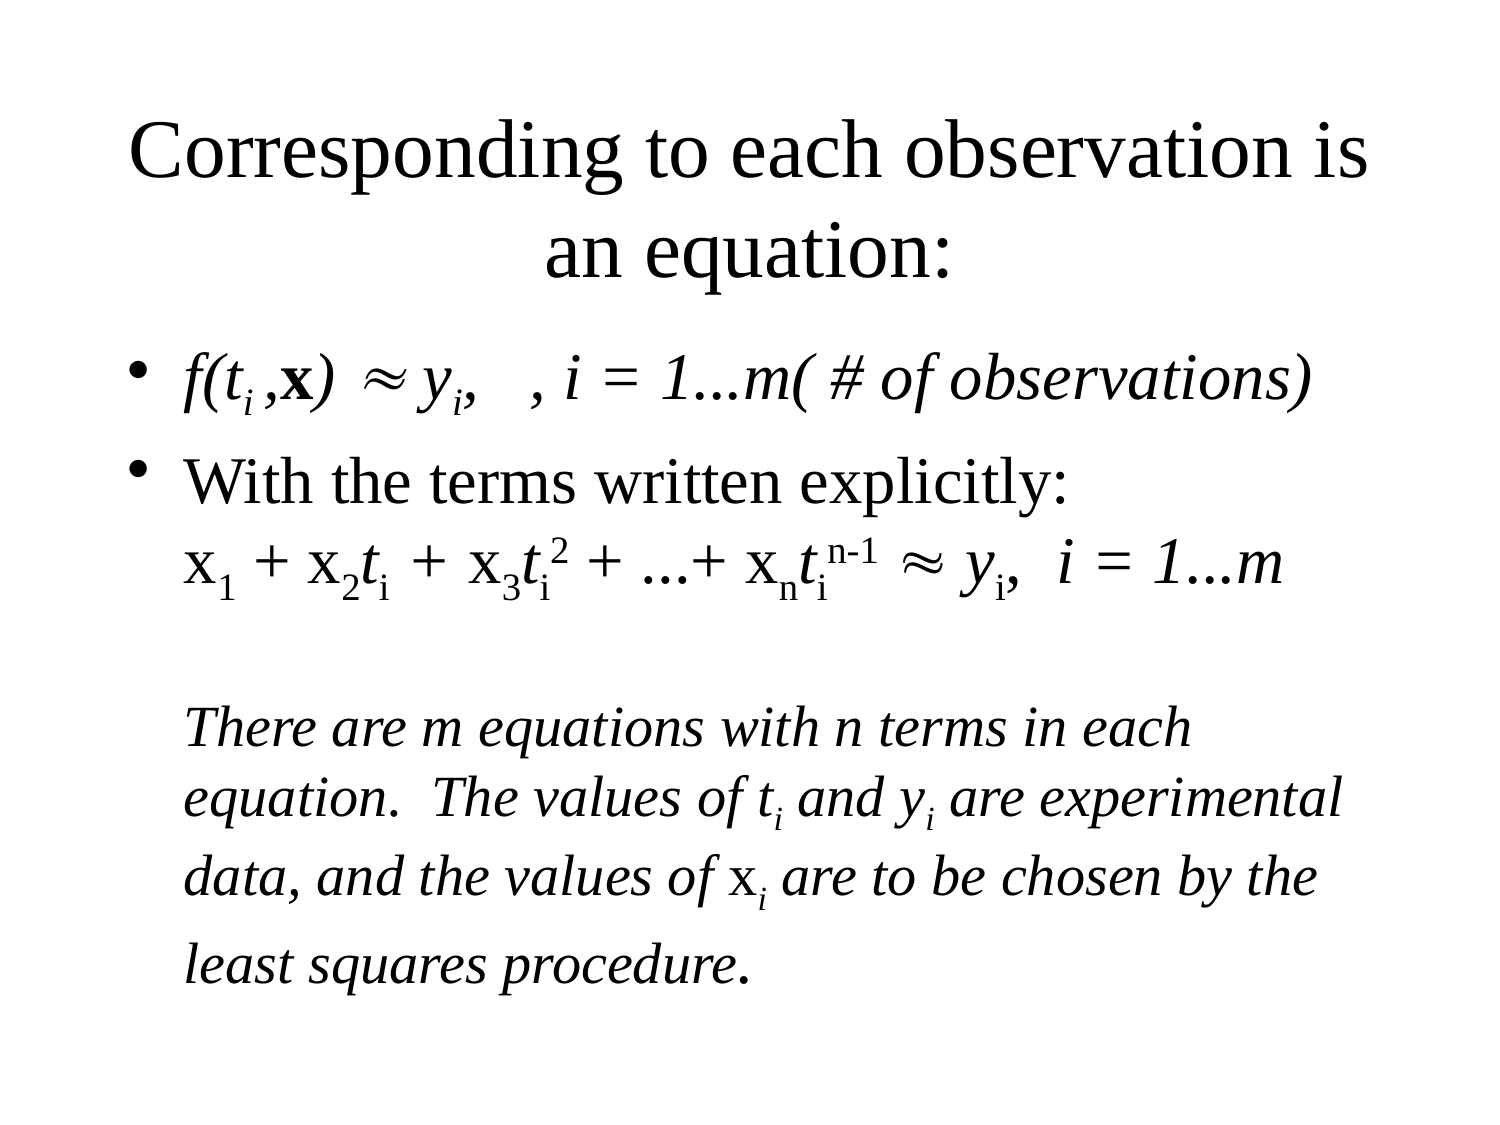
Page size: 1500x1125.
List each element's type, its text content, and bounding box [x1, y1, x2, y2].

list f(ti ,x)  yi, , i = 1...m( # of observations) With the terms written explicitly: x1 + x2ti + x3ti2 + ...+ xntin-1  yi, i = 1...m There are m equations with n terms in each equation. The values of ti and yi are experimental data, and the values of xi are to be chosen by the least squares procedure. [112, 324, 1388, 1001]
title Corresponding to each observation is an equation: [112, 99, 1388, 288]
